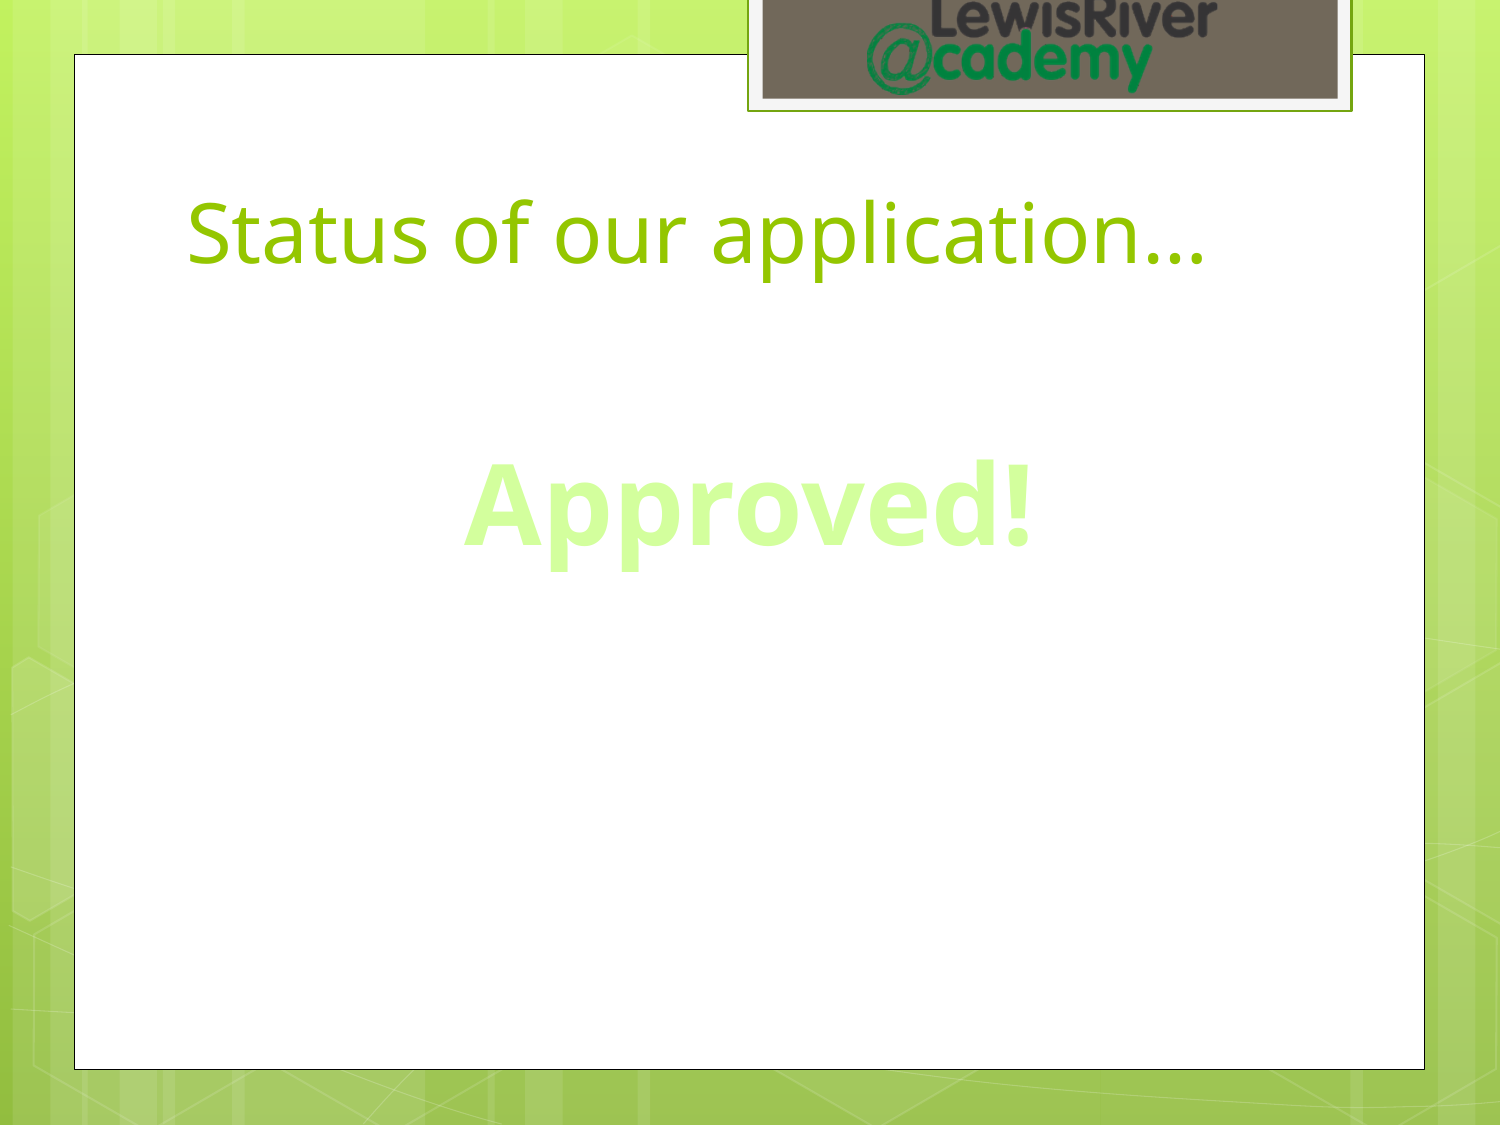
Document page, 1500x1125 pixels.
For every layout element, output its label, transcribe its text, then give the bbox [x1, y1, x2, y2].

picture [867, 0, 1219, 95]
text_box Approved! [449, 424, 1051, 575]
title Status of our application… [171, 168, 1324, 288]
